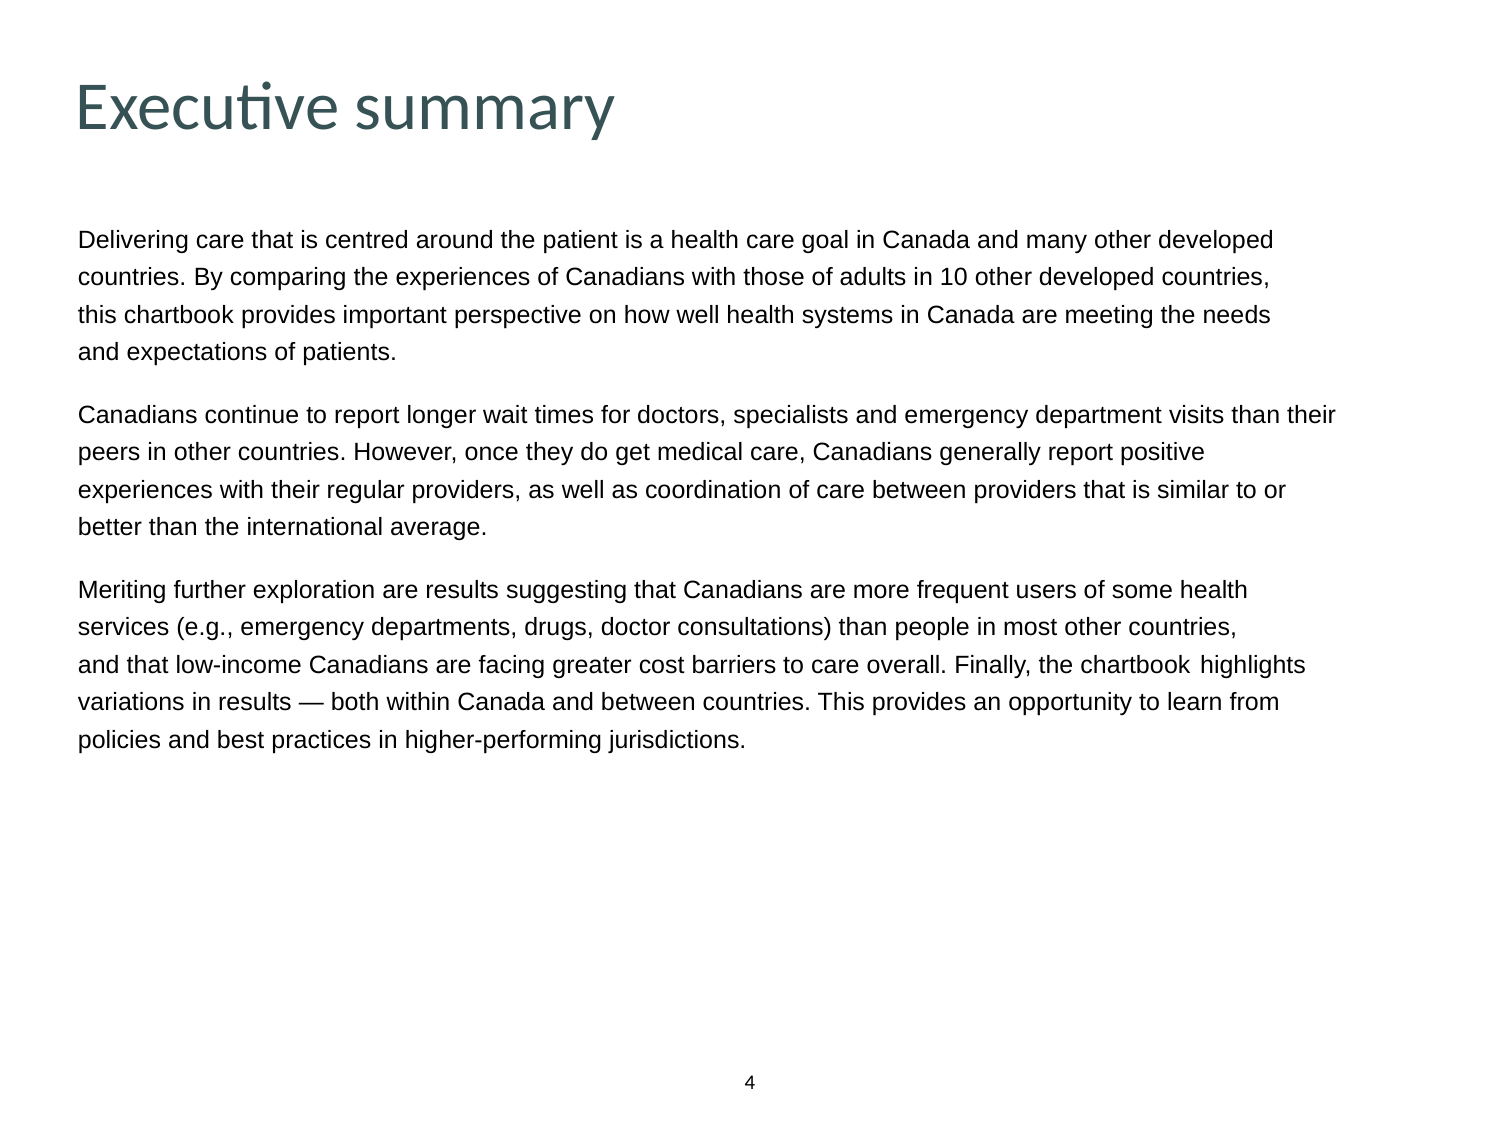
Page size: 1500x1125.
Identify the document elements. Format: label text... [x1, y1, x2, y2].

list Delivering care that is centred around the patient is a health care goal in Canada and many other developed countries. By comparing the experiences of Canadians with those of adults in 10 other developed countries, this chartbook provides important perspective on how well health systems in Canada are meeting the needs and expectations of patients. Canadians continue to report longer wait times for doctors, specialists and emergency department visits than their peers in other countries. However, once they do get medical care, Canadians generally report positive experiences with their regular providers, as well as coordination of care between providers that is similar to or better than the international average. Meriting further exploration are results suggesting that Canadians are more frequent users of some health services (e.g., emergency departments, drugs, doctor consultations) than people in most other countries, and that low-income Canadians are facing greater cost barriers to care overall. Finally, the chartbook highlights variations in results — both within Canada and between countries. This provides an opportunity to learn from policies and best practices in higher-performing jurisdictions. [63, 208, 1363, 951]
title Executive summary [60, 60, 1411, 152]
